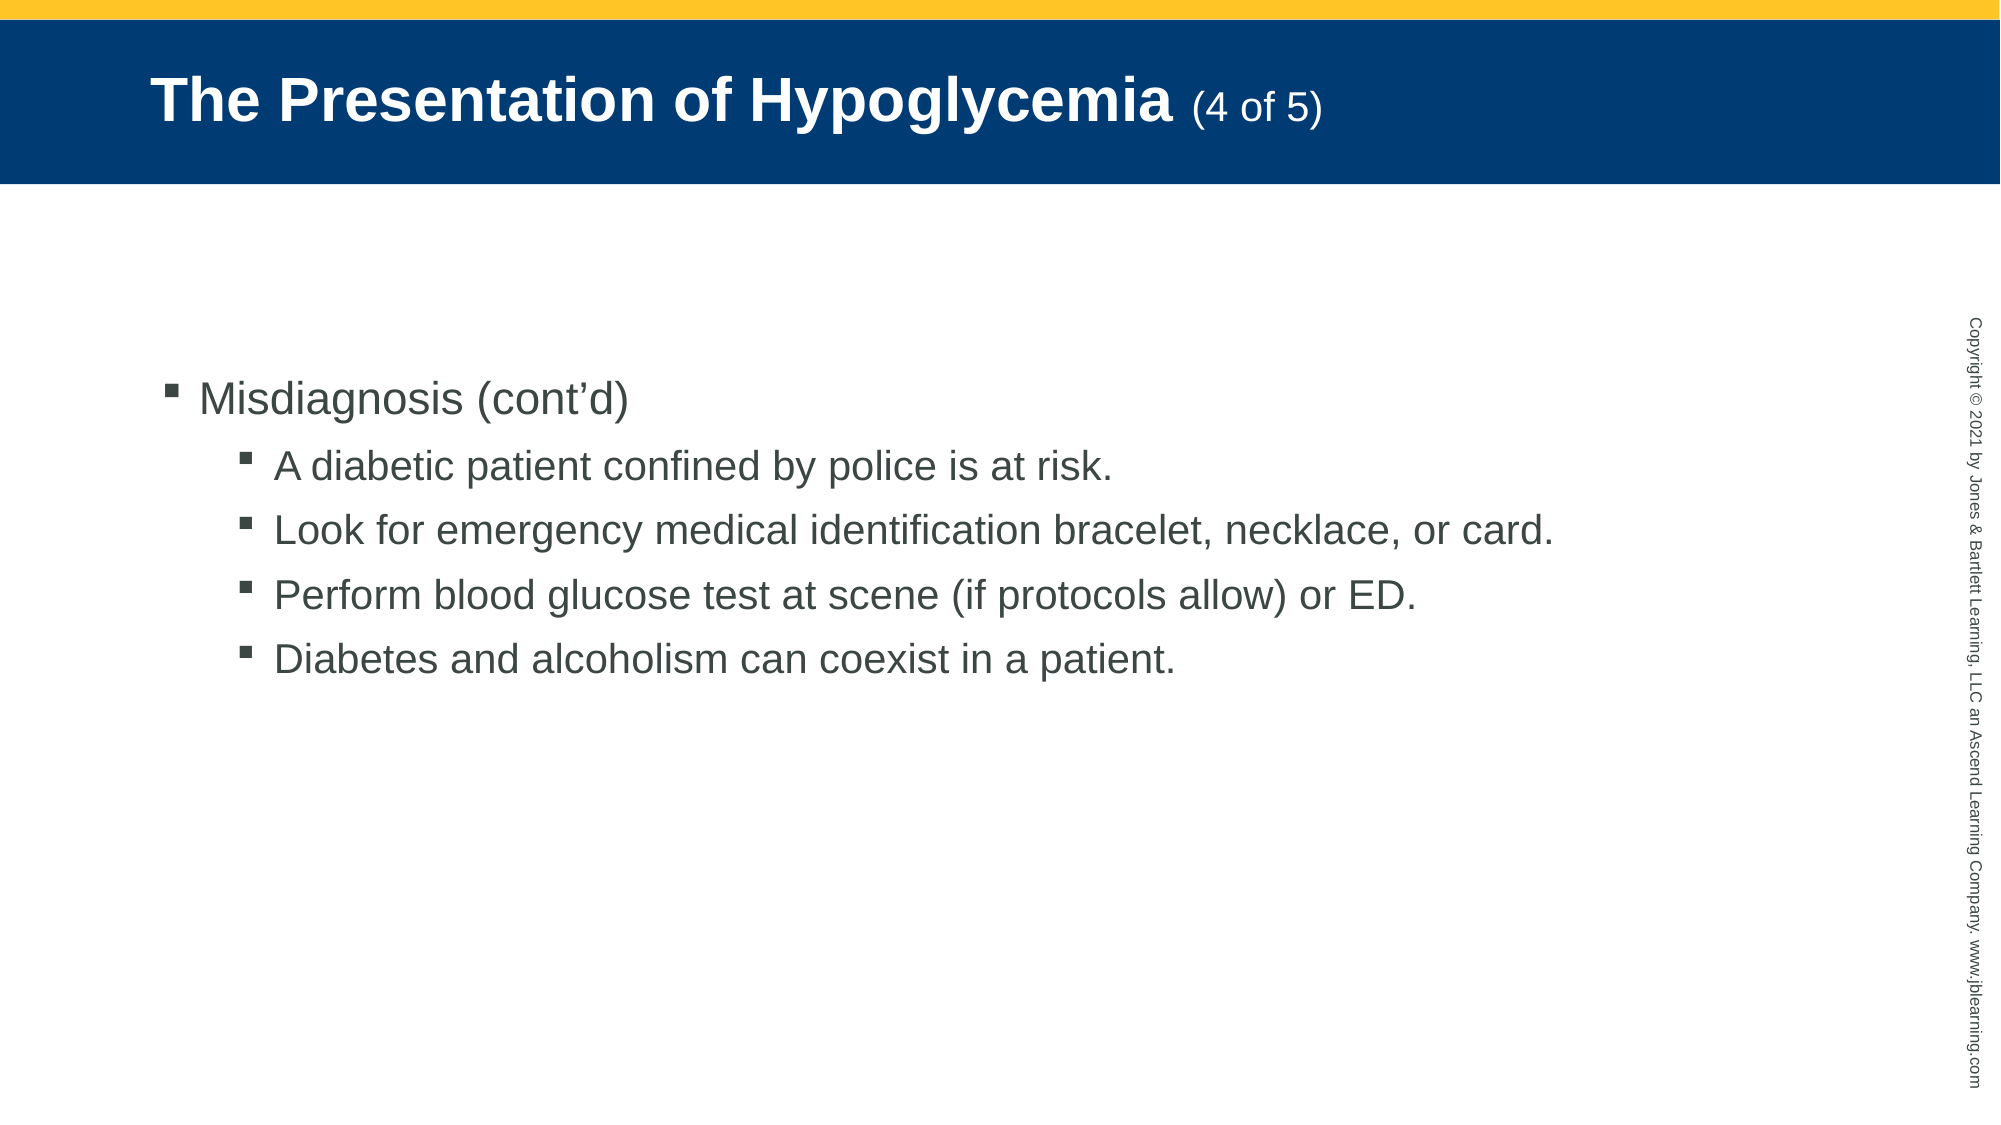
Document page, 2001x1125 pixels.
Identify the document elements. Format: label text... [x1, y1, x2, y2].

title The Presentation of Hypoglycemia (4 of 5) [0, 19, 2000, 185]
list Misdiagnosis (cont’d) A diabetic patient confined by police is at risk. Look for emergency medical identification bracelet, necklace, or card. Perform blood glucose test at scene (if protocols allow) or ED. Diabetes and alcoholism can coexist in a patient. [146, 361, 1859, 1016]
